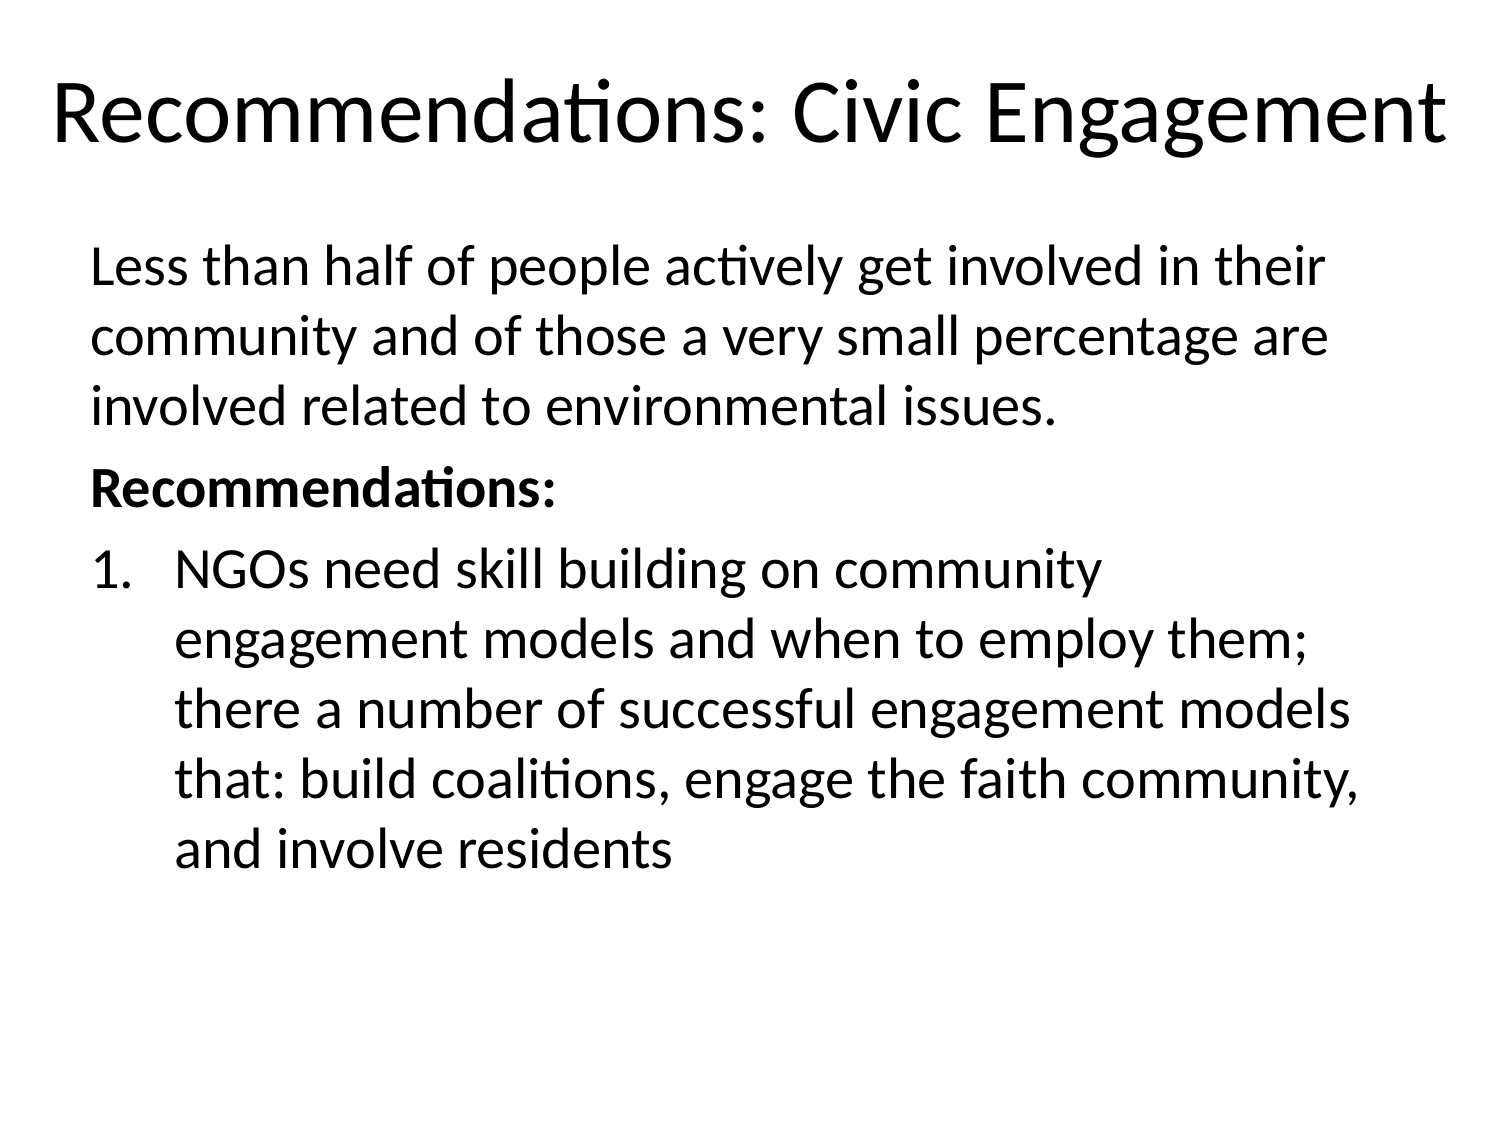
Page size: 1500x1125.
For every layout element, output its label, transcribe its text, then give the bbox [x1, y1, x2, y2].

title Recommendations: Civic Engagement [24, 12, 1475, 200]
list Less than half of people actively get involved in their community and of those a very small percentage are involved related to environmental issues. Recommendations: NGOs need skill building on community engagement models and when to employ them; there a number of successful engagement models that: build coalitions, engage the faith community, and involve residents [75, 220, 1425, 963]
